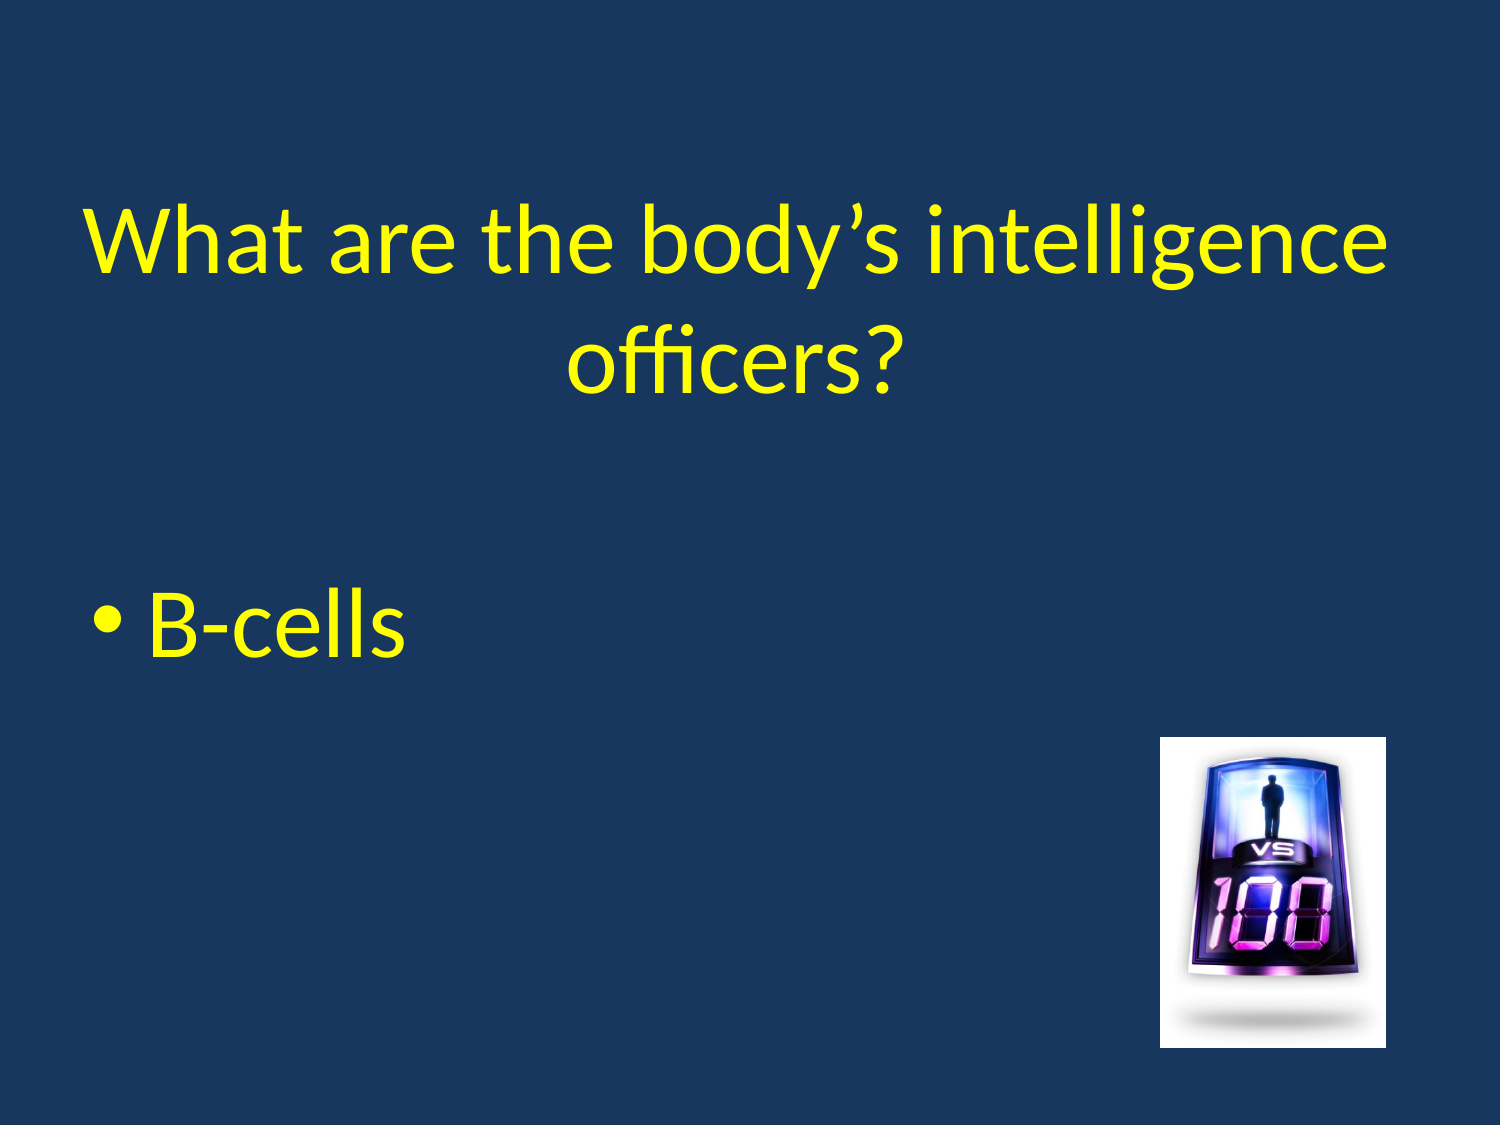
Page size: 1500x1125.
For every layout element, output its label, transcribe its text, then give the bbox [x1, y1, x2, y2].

list B-cells [75, 549, 1425, 725]
picture [1160, 737, 1386, 1049]
title What are the body’s intelligence officers? [62, 200, 1413, 388]
